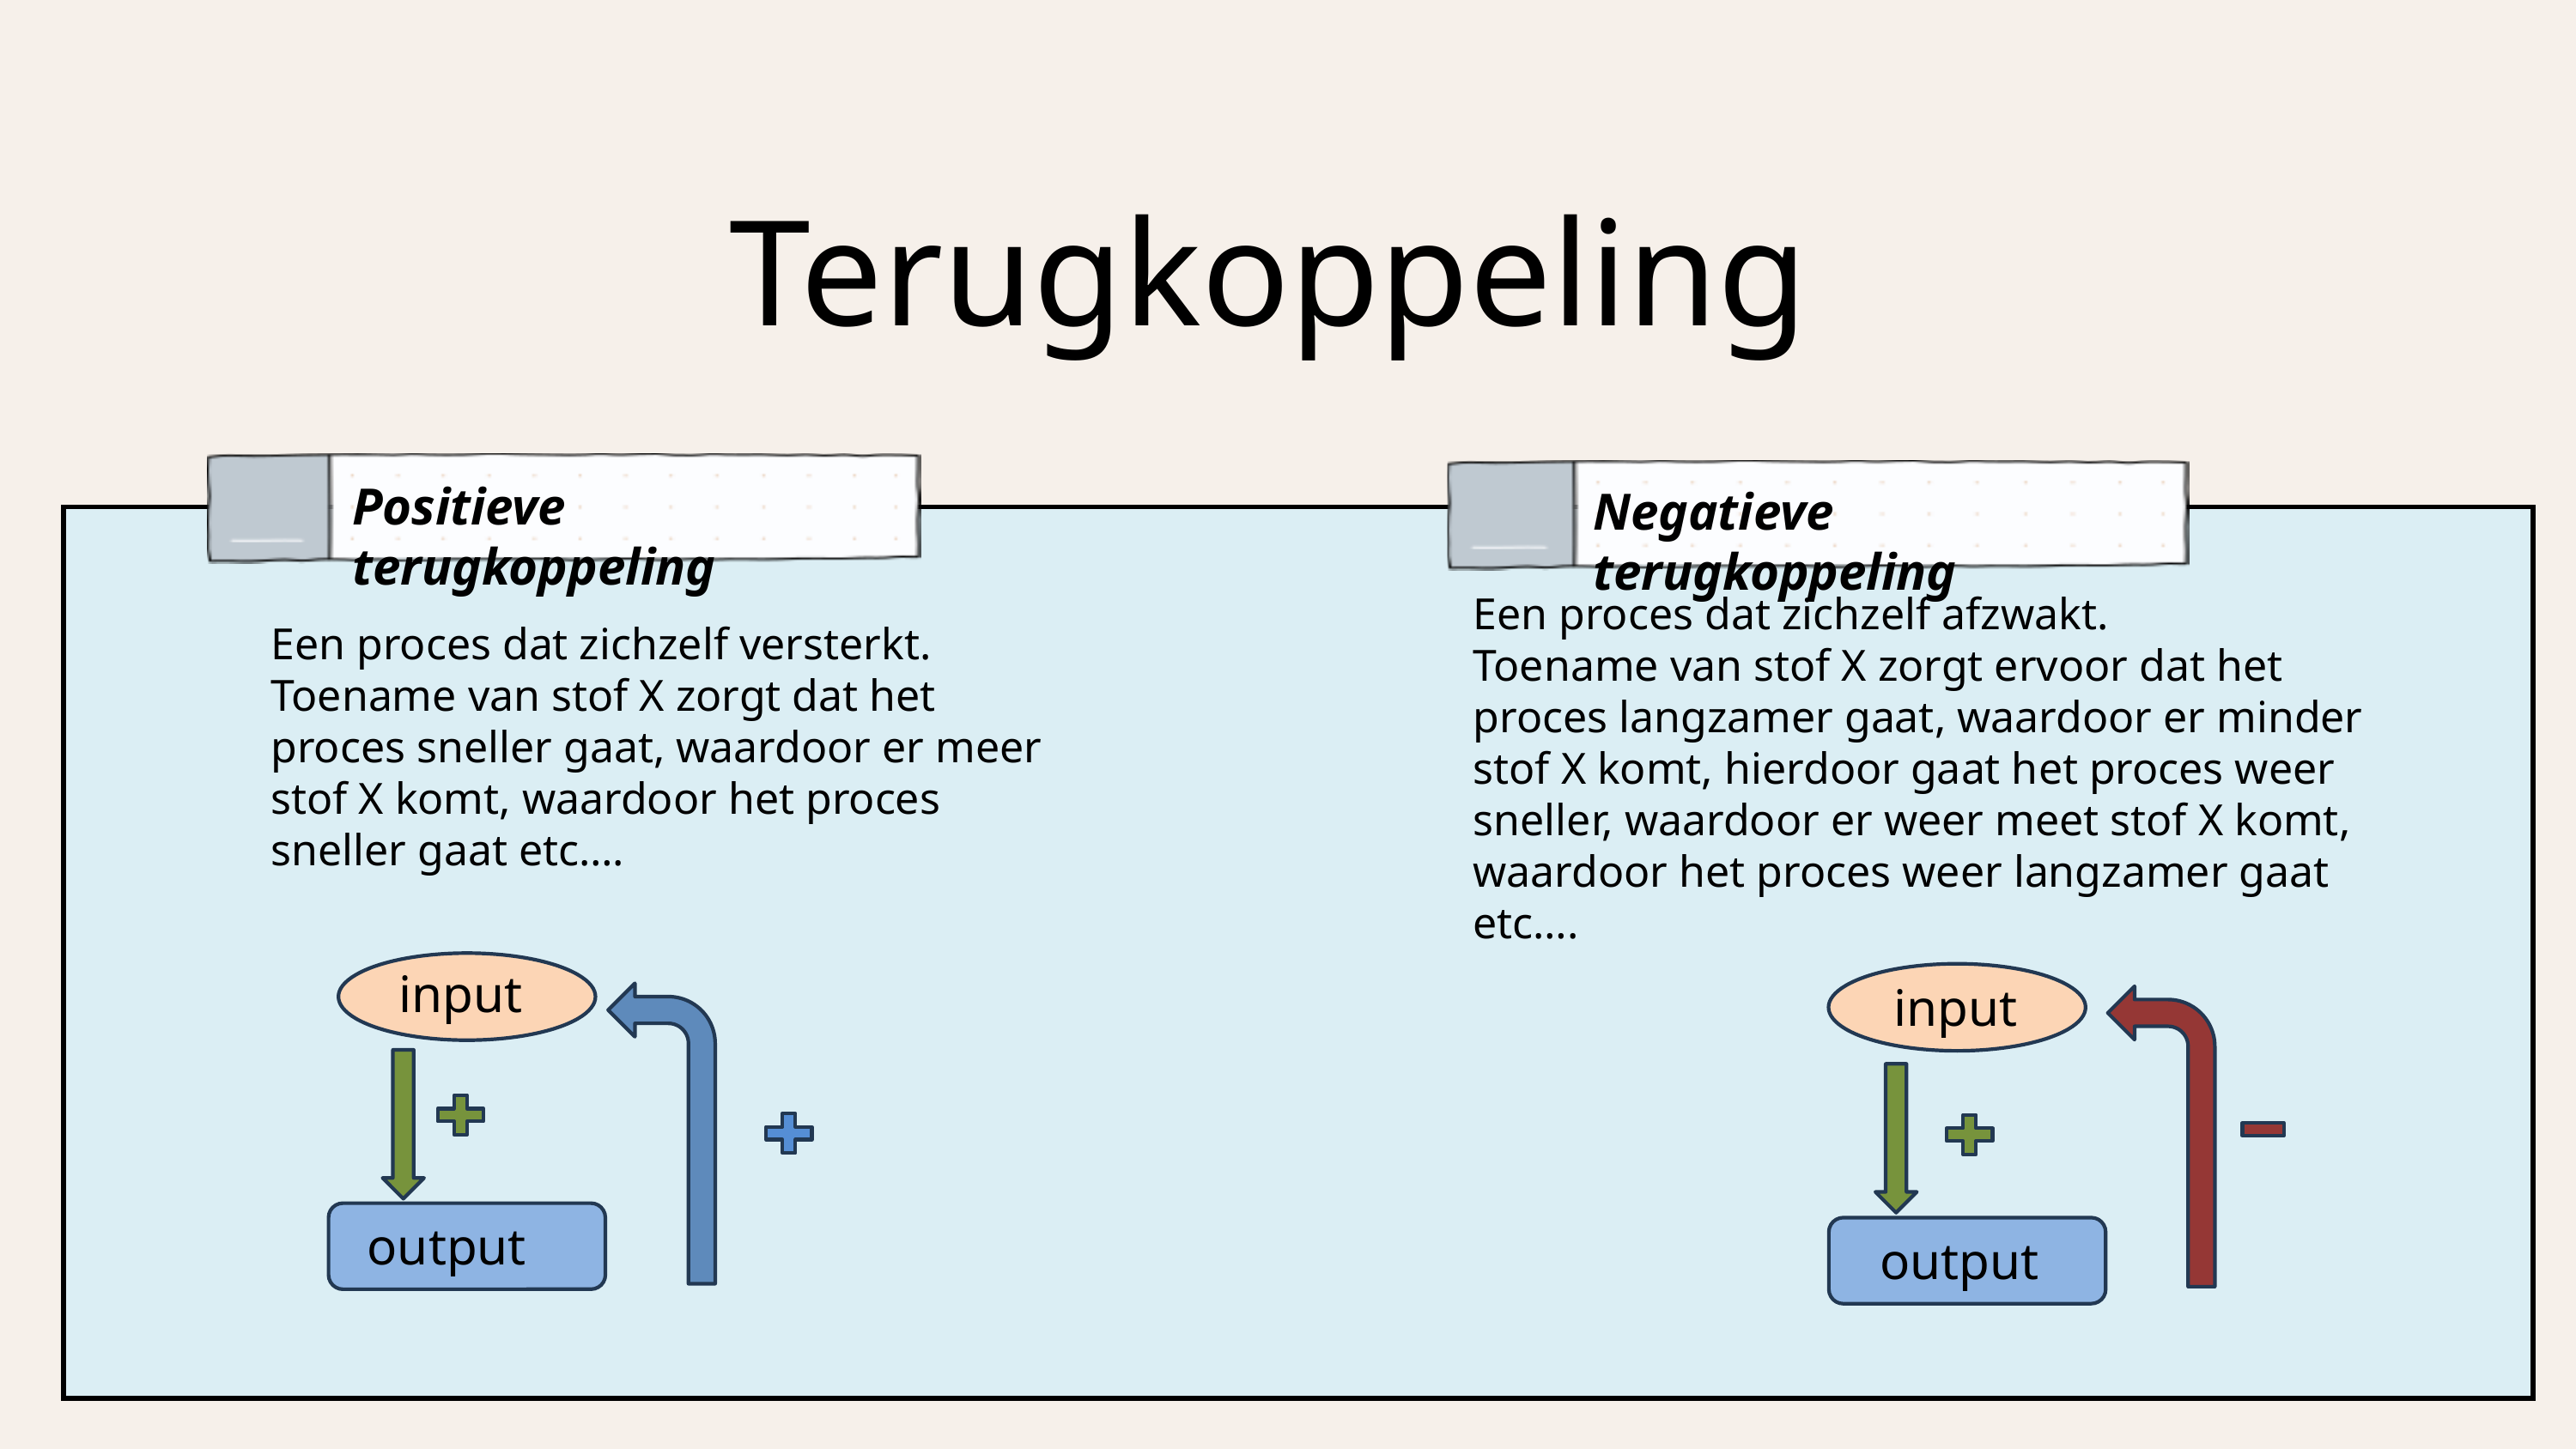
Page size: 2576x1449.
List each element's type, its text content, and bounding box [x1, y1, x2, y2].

text_box [207, 453, 921, 476]
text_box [60, 478, 2537, 512]
text_box Positieve terugkoppeling [339, 469, 869, 476]
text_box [65, 508, 2531, 1397]
text_box Terugkoppeling [157, 144, 2419, 355]
text_box [1447, 460, 2190, 476]
